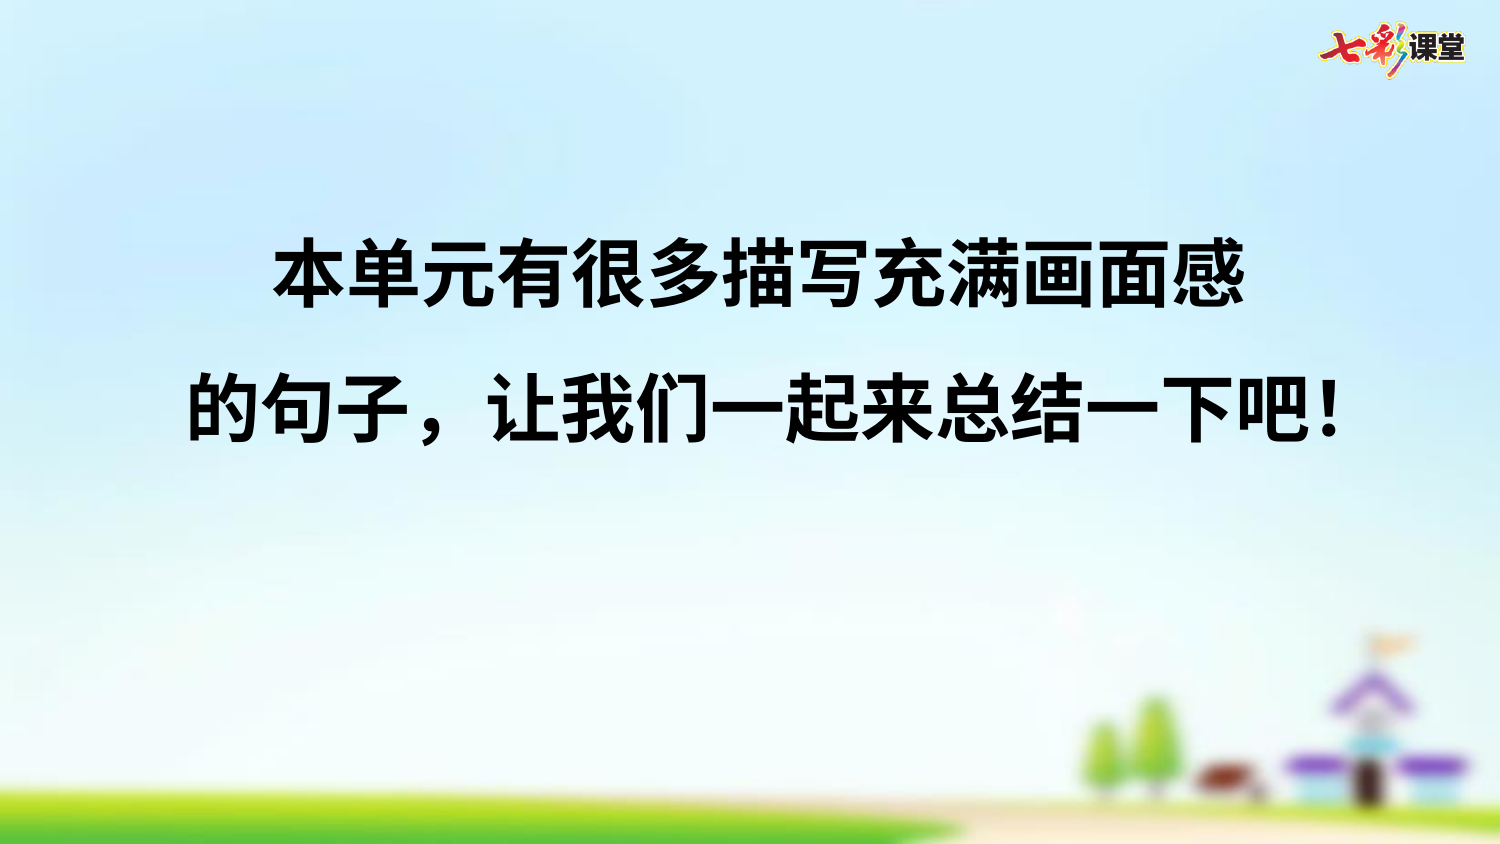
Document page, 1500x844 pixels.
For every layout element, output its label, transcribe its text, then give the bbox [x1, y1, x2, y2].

picture [0, 0, 1500, 844]
text_box 本单元有很多描写充满画面感的句子，让我们一起来总结一下吧！ [171, 173, 1329, 459]
